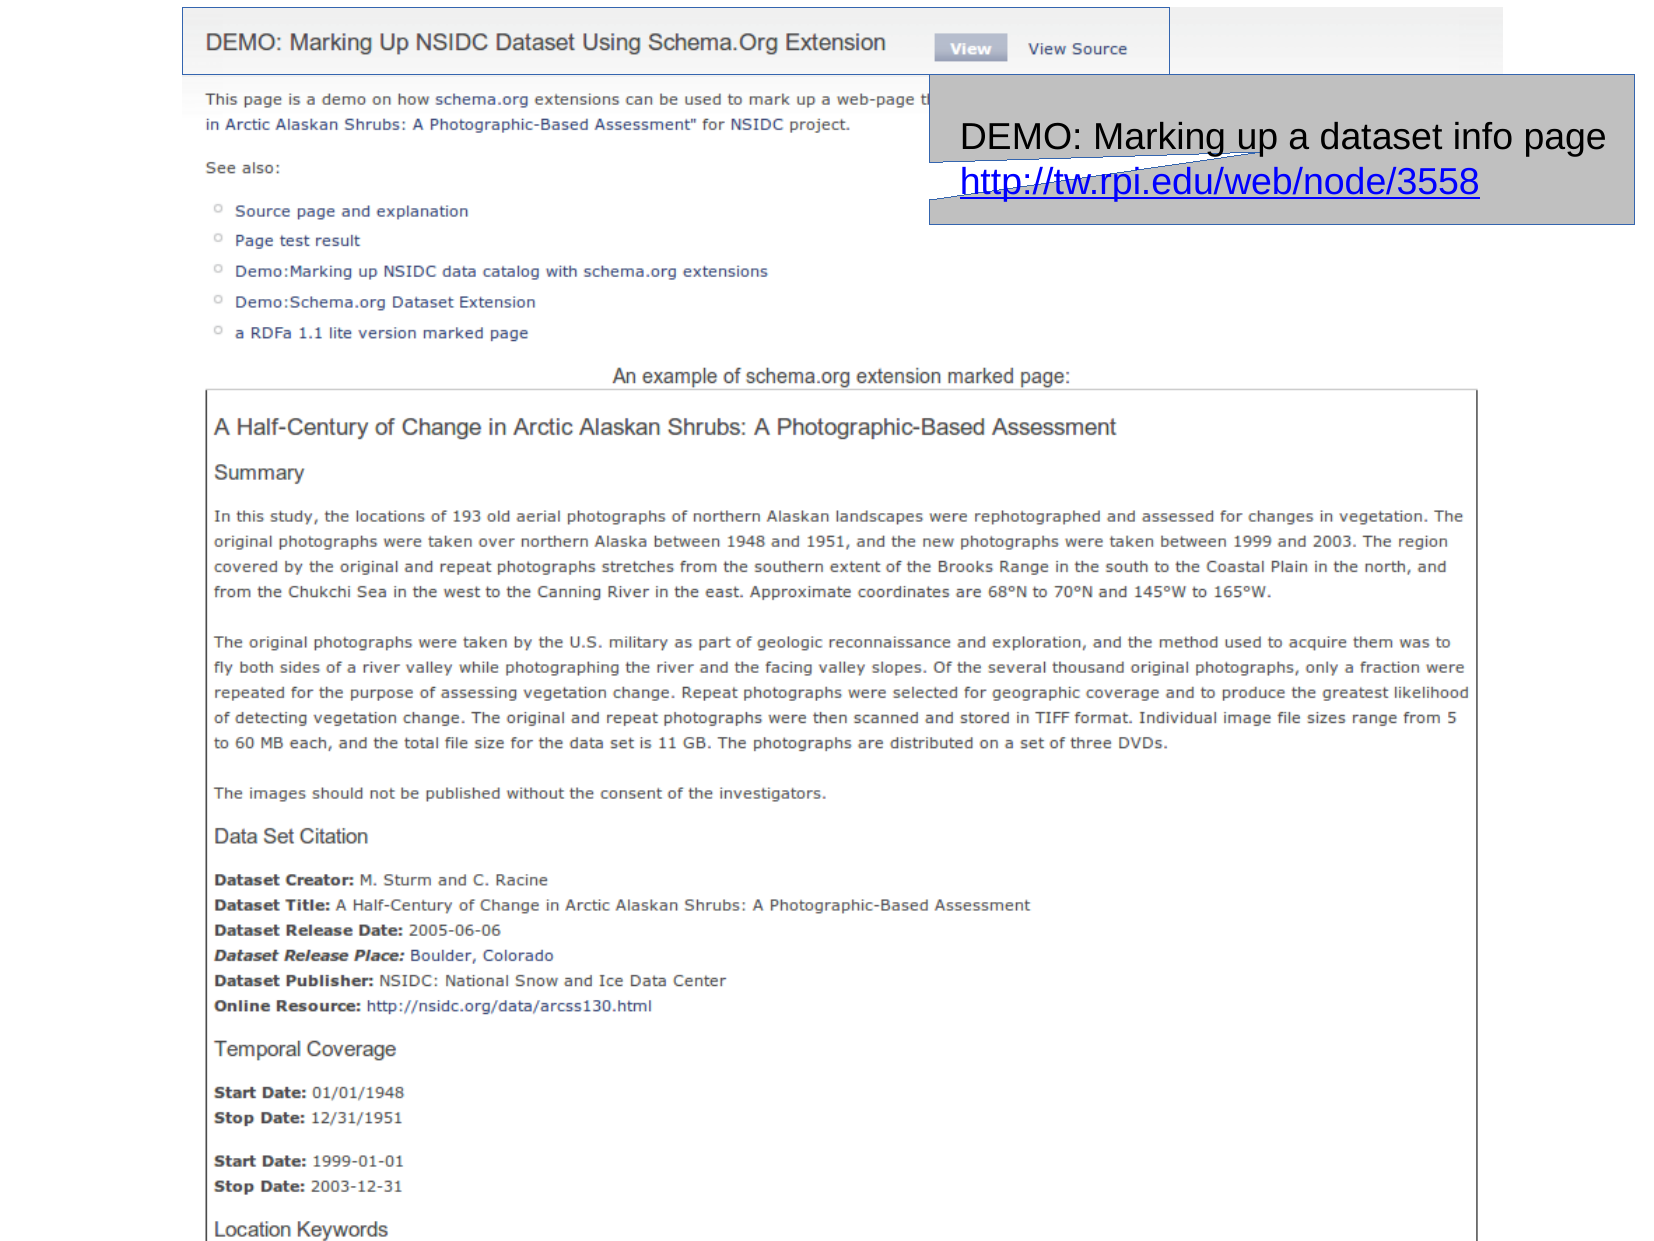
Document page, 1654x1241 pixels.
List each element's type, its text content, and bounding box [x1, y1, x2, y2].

text_box DEMO: Marking up a dataset info page http://tw.rpi.edu/web/node/3558 [1507, 105, 1654, 204]
text_box [1507, 204, 1635, 225]
text_box [1507, 74, 1635, 105]
picture [182, 7, 1503, 1241]
